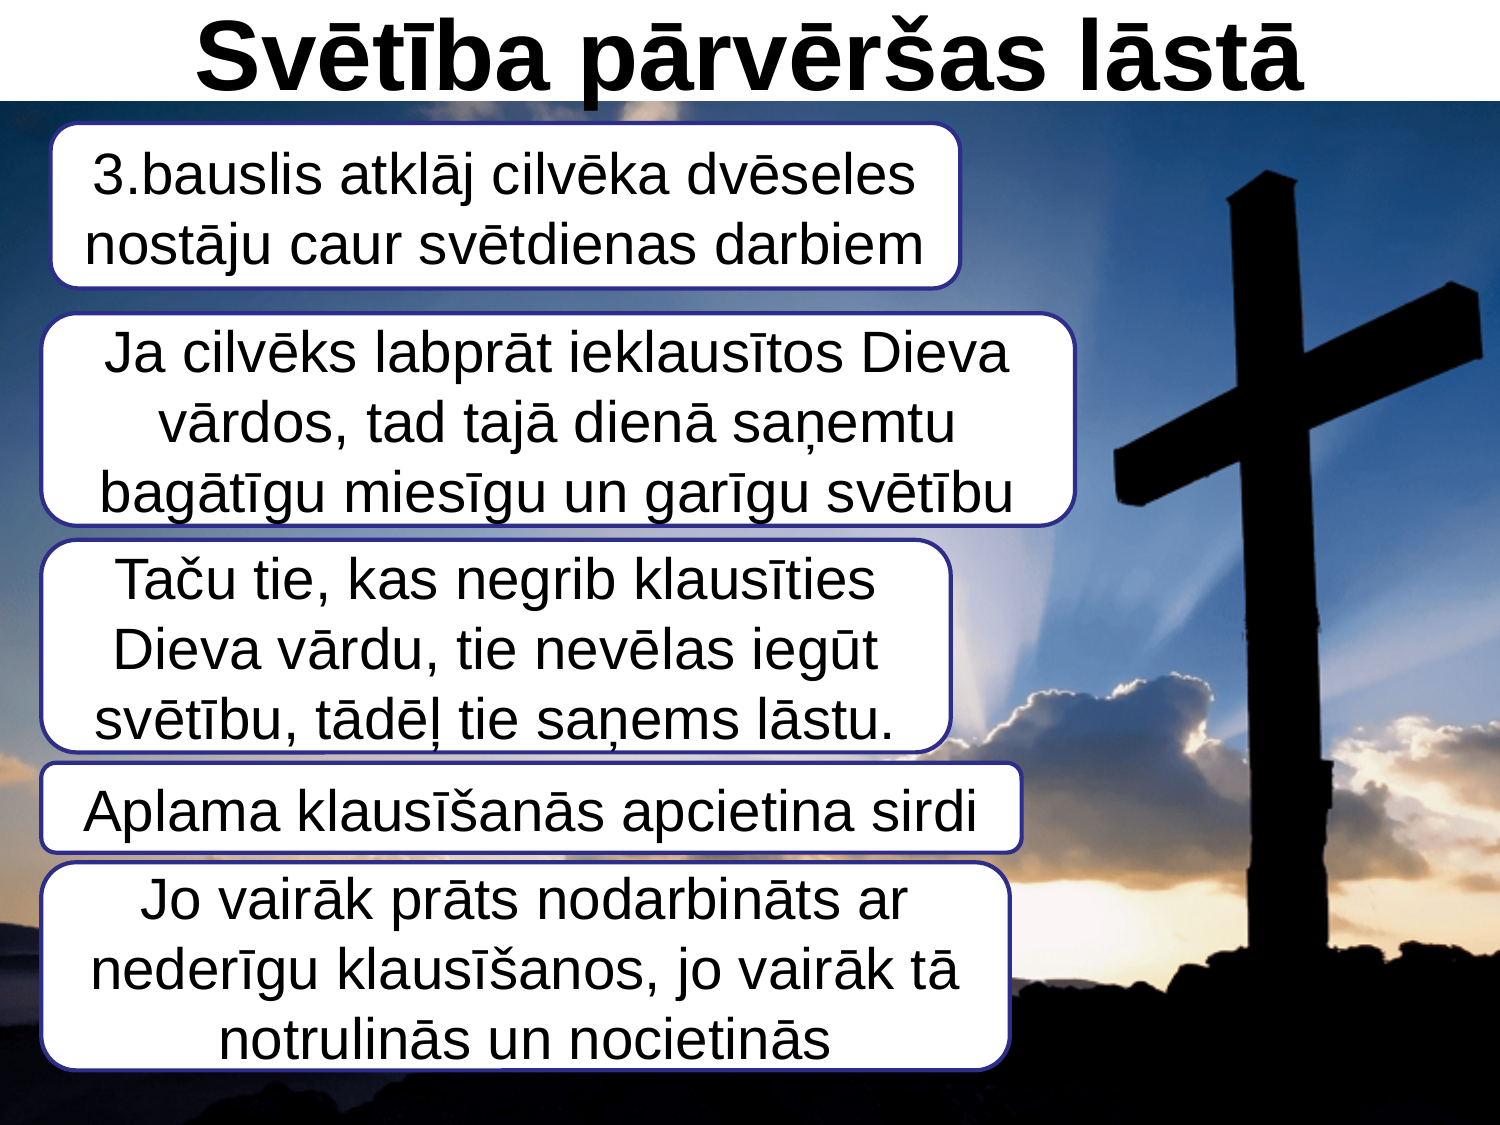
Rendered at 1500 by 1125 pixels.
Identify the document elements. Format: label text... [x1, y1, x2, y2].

picture [0, 101, 1500, 1125]
title Svētība pārvēršas lāstā [0, 0, 1500, 101]
